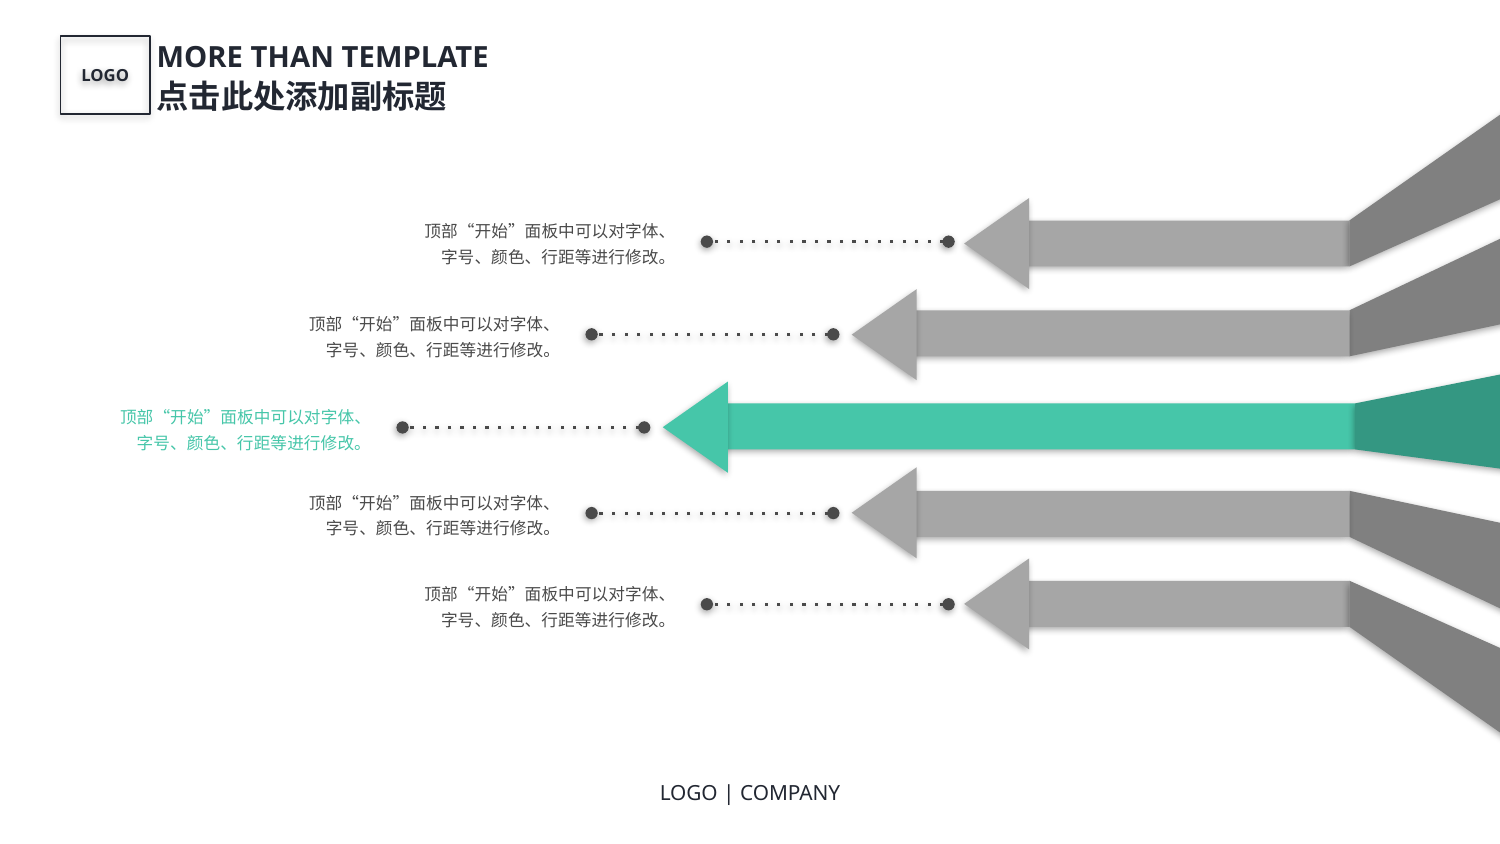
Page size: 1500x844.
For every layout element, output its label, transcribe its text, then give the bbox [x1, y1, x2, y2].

text_box LOGO [60, 35, 151, 115]
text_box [662, 365, 1500, 475]
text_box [851, 226, 1500, 364]
text_box MORE THAN TEMPLATE 点击此处添加副标题 [141, 27, 514, 123]
text_box 顶部“开始”面板中可以对字体、字号、颜色、行距等进行修改。 [91, 393, 386, 461]
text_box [963, 630, 1500, 740]
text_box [851, 483, 1500, 621]
text_box LOGO | COMPANY [588, 777, 912, 812]
text_box 顶部“开始”面板中可以对字体、字号、颜色、行距等进行修改。 [396, 570, 691, 637]
text_box 顶部“开始”面板中可以对字体、字号、颜色、行距等进行修改。 [280, 300, 575, 368]
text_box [963, 107, 1500, 225]
text_box 顶部“开始”面板中可以对字体、字号、颜色、行距等进行修改。 [396, 207, 691, 275]
text_box 顶部“开始”面板中可以对字体、字号、颜色、行距等进行修改。 [280, 479, 575, 546]
